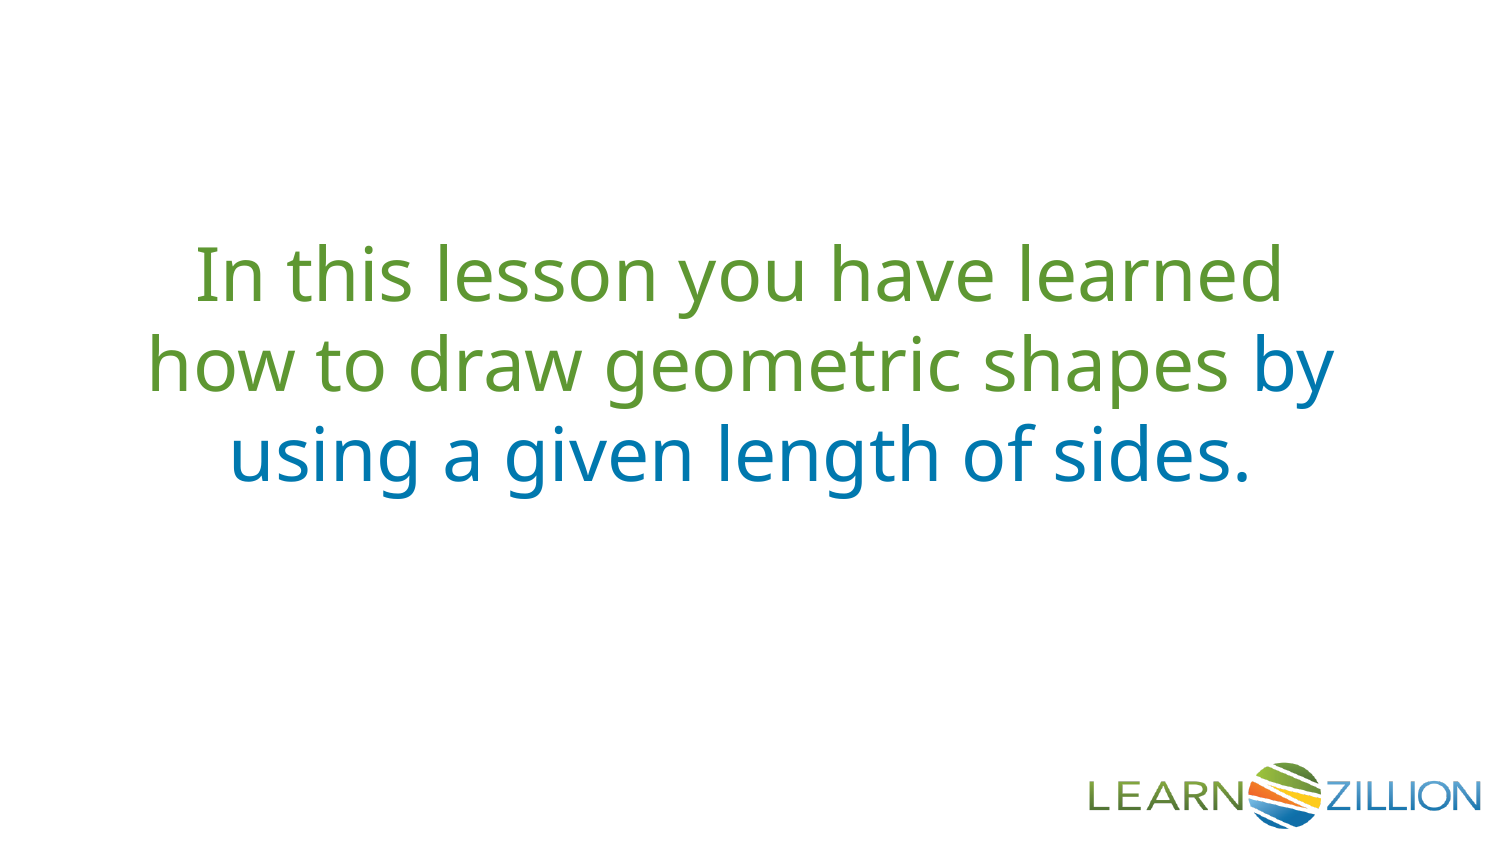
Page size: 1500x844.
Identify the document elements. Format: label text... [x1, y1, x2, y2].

picture [1087, 759, 1482, 831]
text_box In this lesson you have learned how to draw geometric shapes by using a given length of sides. [131, 219, 1350, 505]
